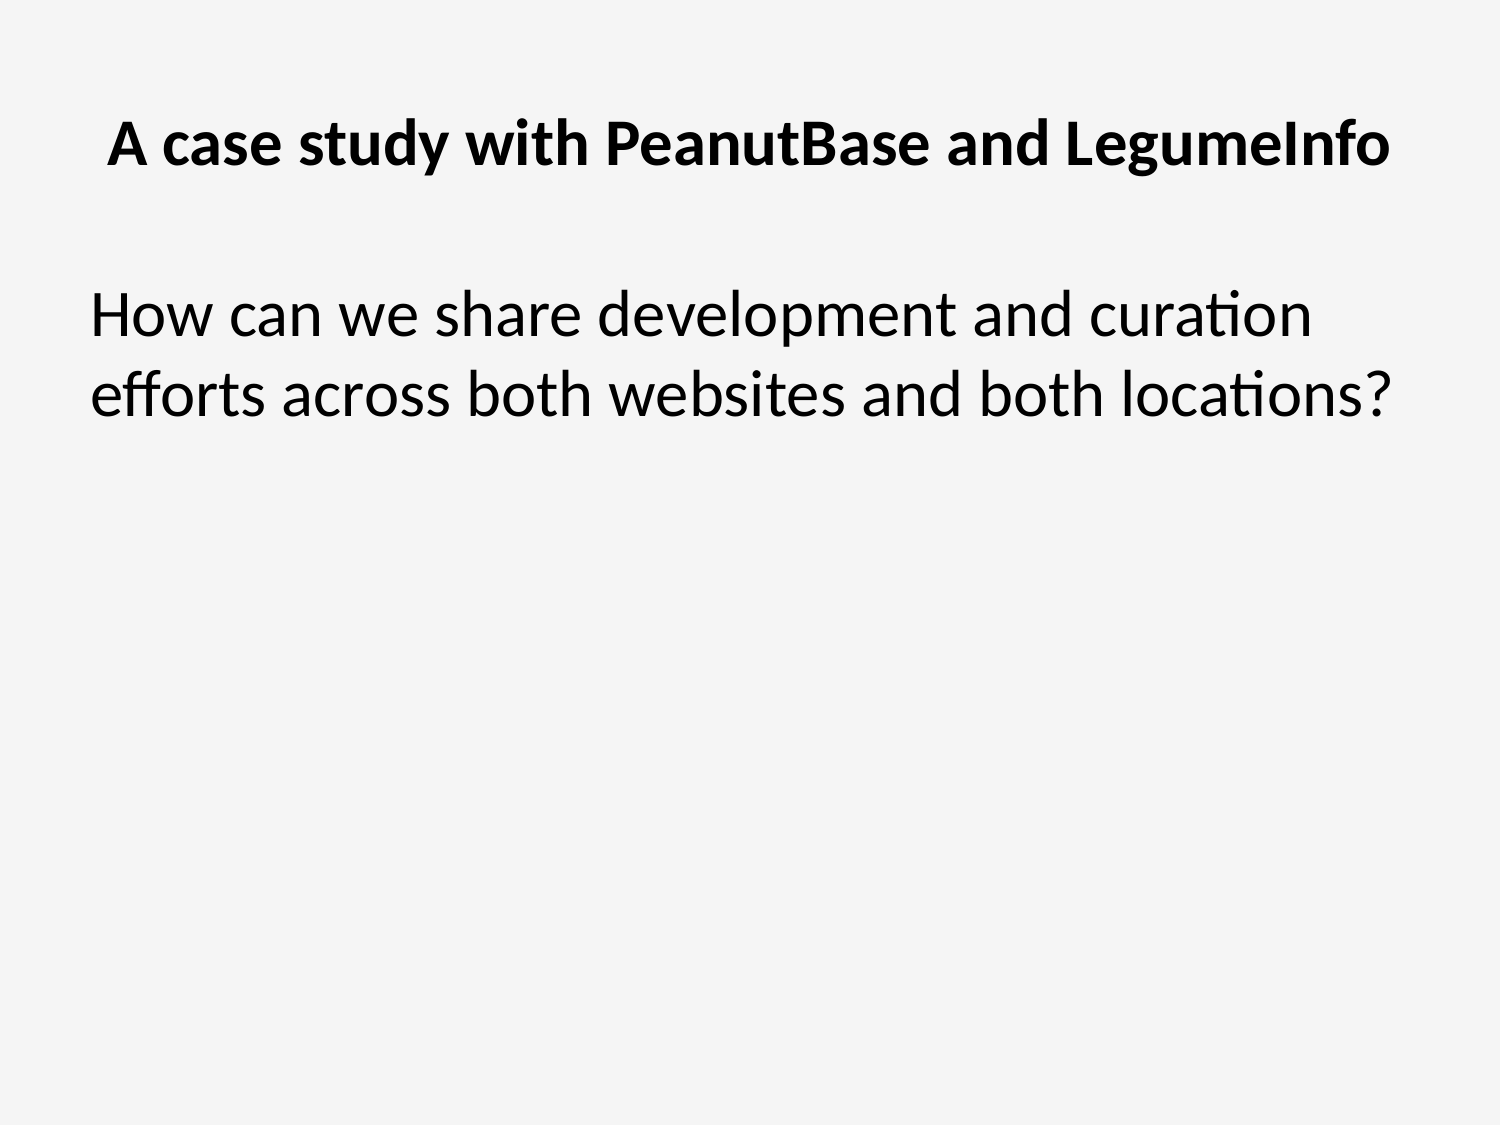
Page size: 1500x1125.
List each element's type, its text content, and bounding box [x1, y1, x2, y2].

list How can we share development and curation efforts across both websites and both locations? [75, 262, 1425, 1005]
title A case study with PeanutBase and LegumeInfo [75, 45, 1425, 233]
